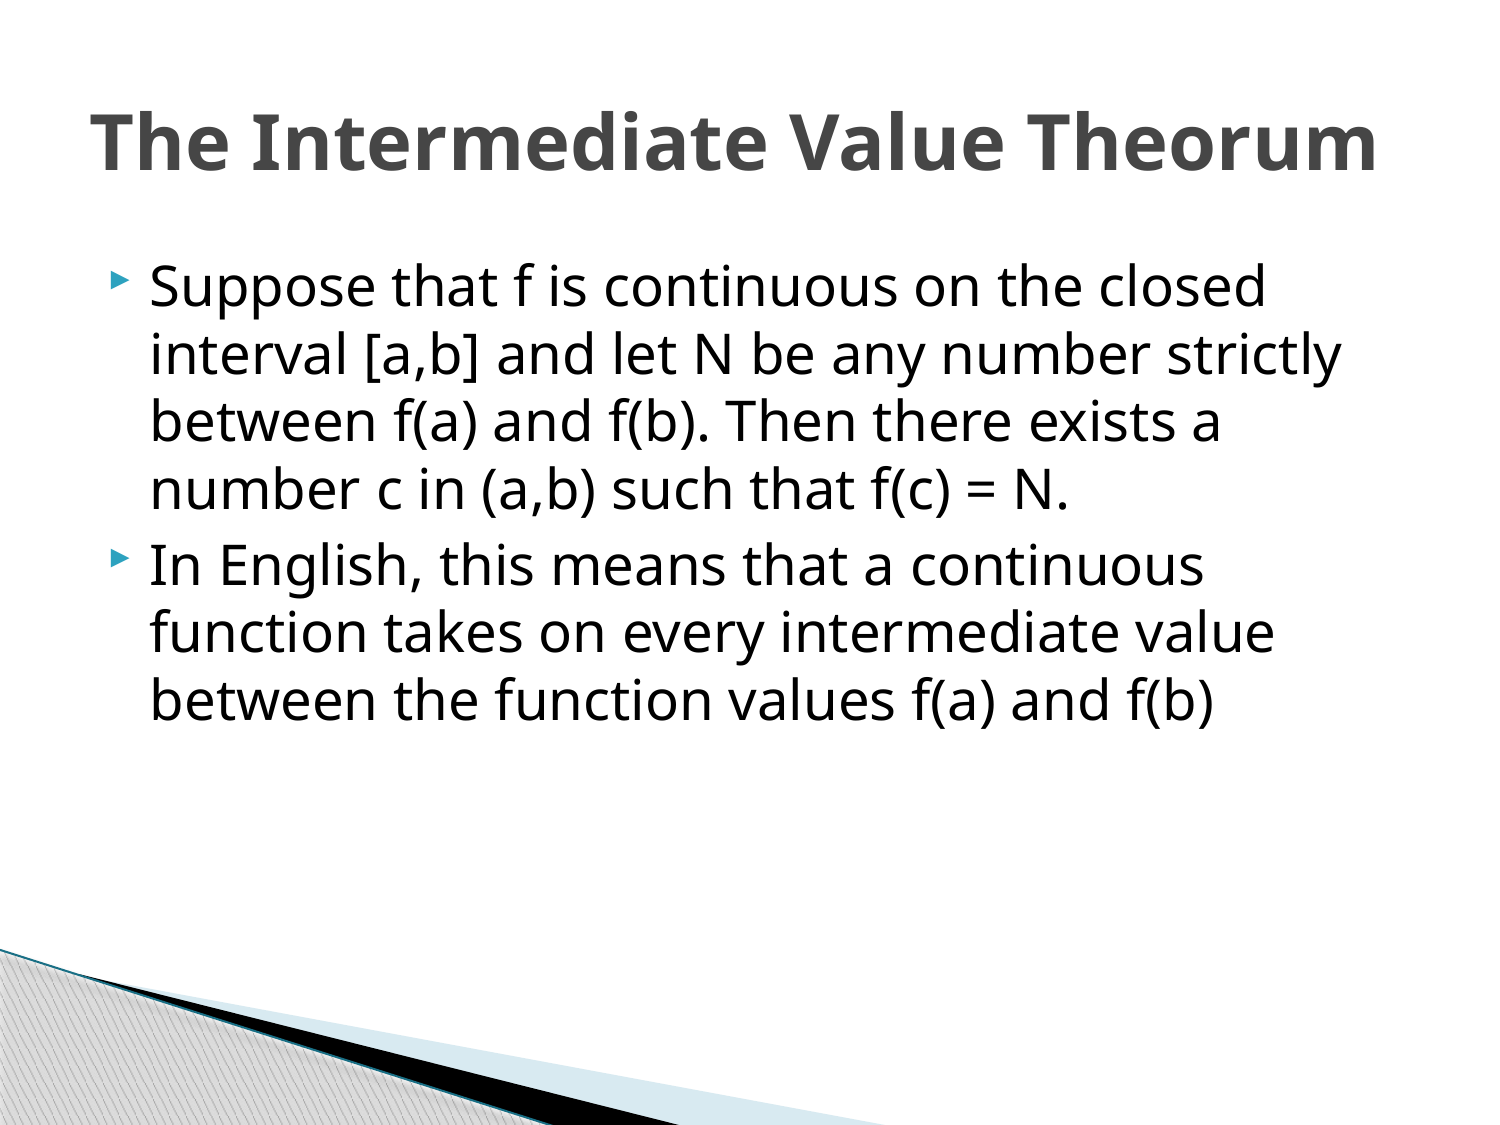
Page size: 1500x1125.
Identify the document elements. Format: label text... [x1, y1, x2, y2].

title The Intermediate Value Theorum [75, 45, 1425, 233]
list Suppose that f is continuous on the closed interval [a,b] and let N be any number strictly between f(a) and f(b). Then there exists a number c in (a,b) such that f(c) = N. In English, this means that a continuous function takes on every intermediate value between the function values f(a) and f(b) [75, 243, 1425, 986]
